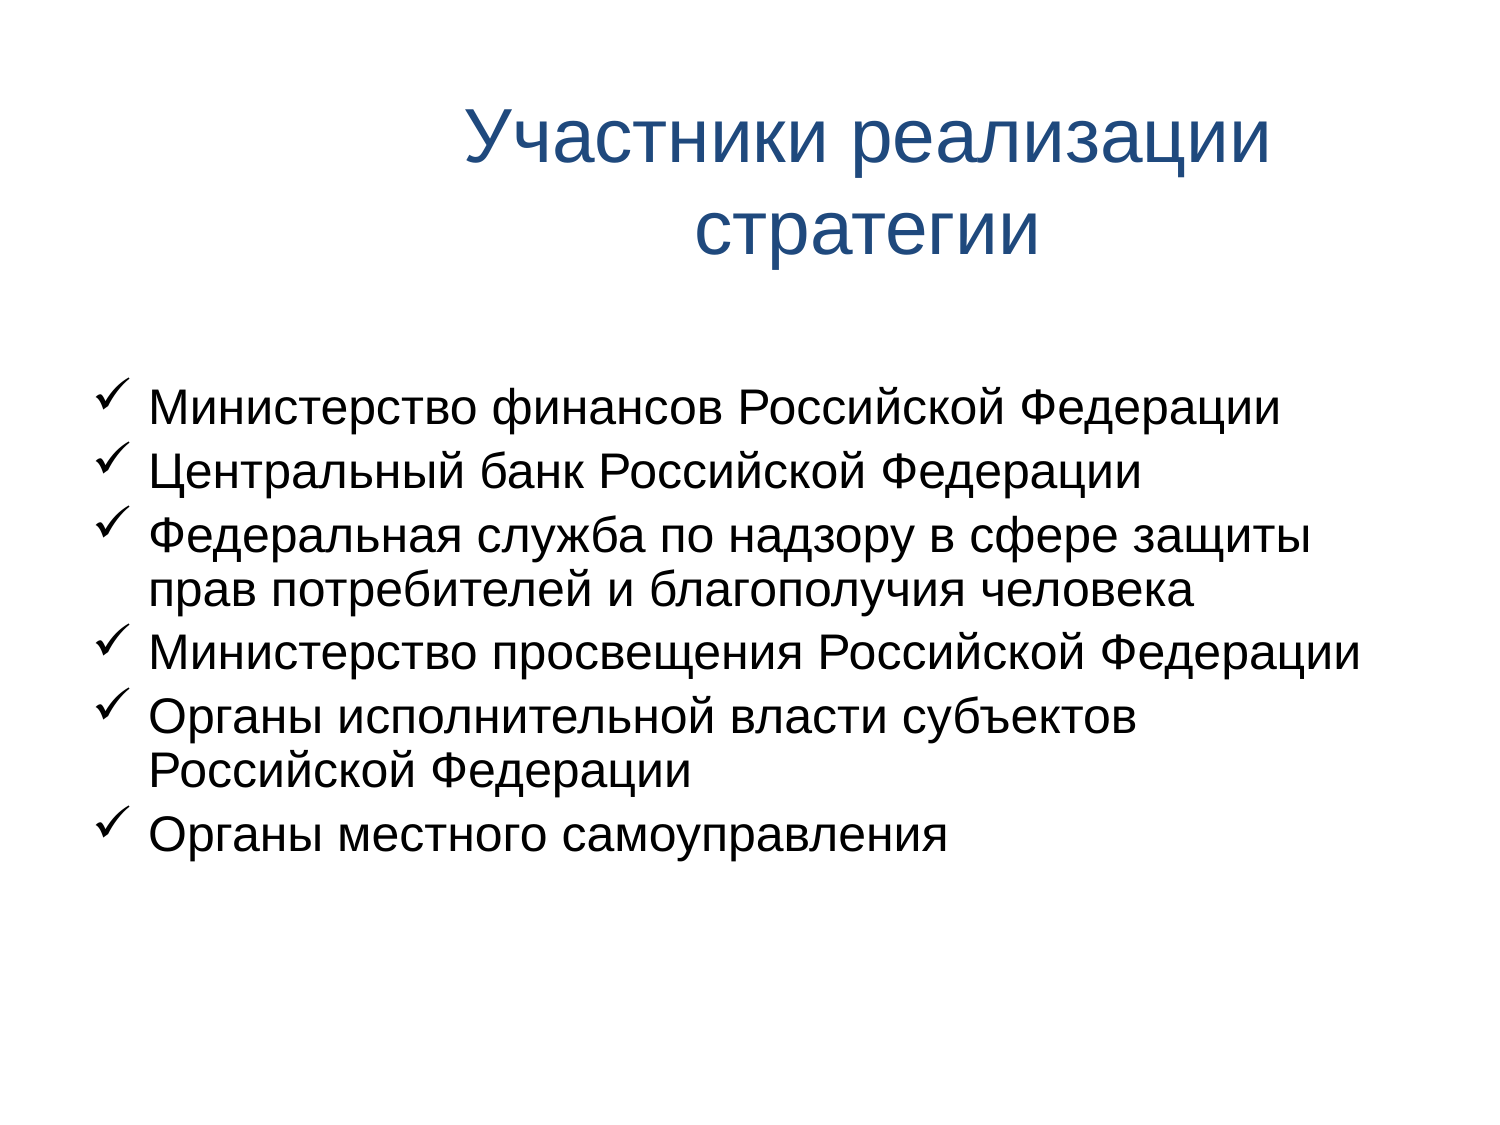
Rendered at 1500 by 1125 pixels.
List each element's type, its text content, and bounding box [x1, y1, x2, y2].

list Министерство финансов Российской Федерации Центральный банк Российской Федерации Федеральная служба по надзору в сфере защиты прав потребителей и благополучия человека Министерство просвещения Российской Федерации Органы исполнительной власти субъектов Российской Федерации Органы местного самоуправления [76, 373, 1425, 1005]
title Участники реализации стратегии [312, 78, 1424, 278]
